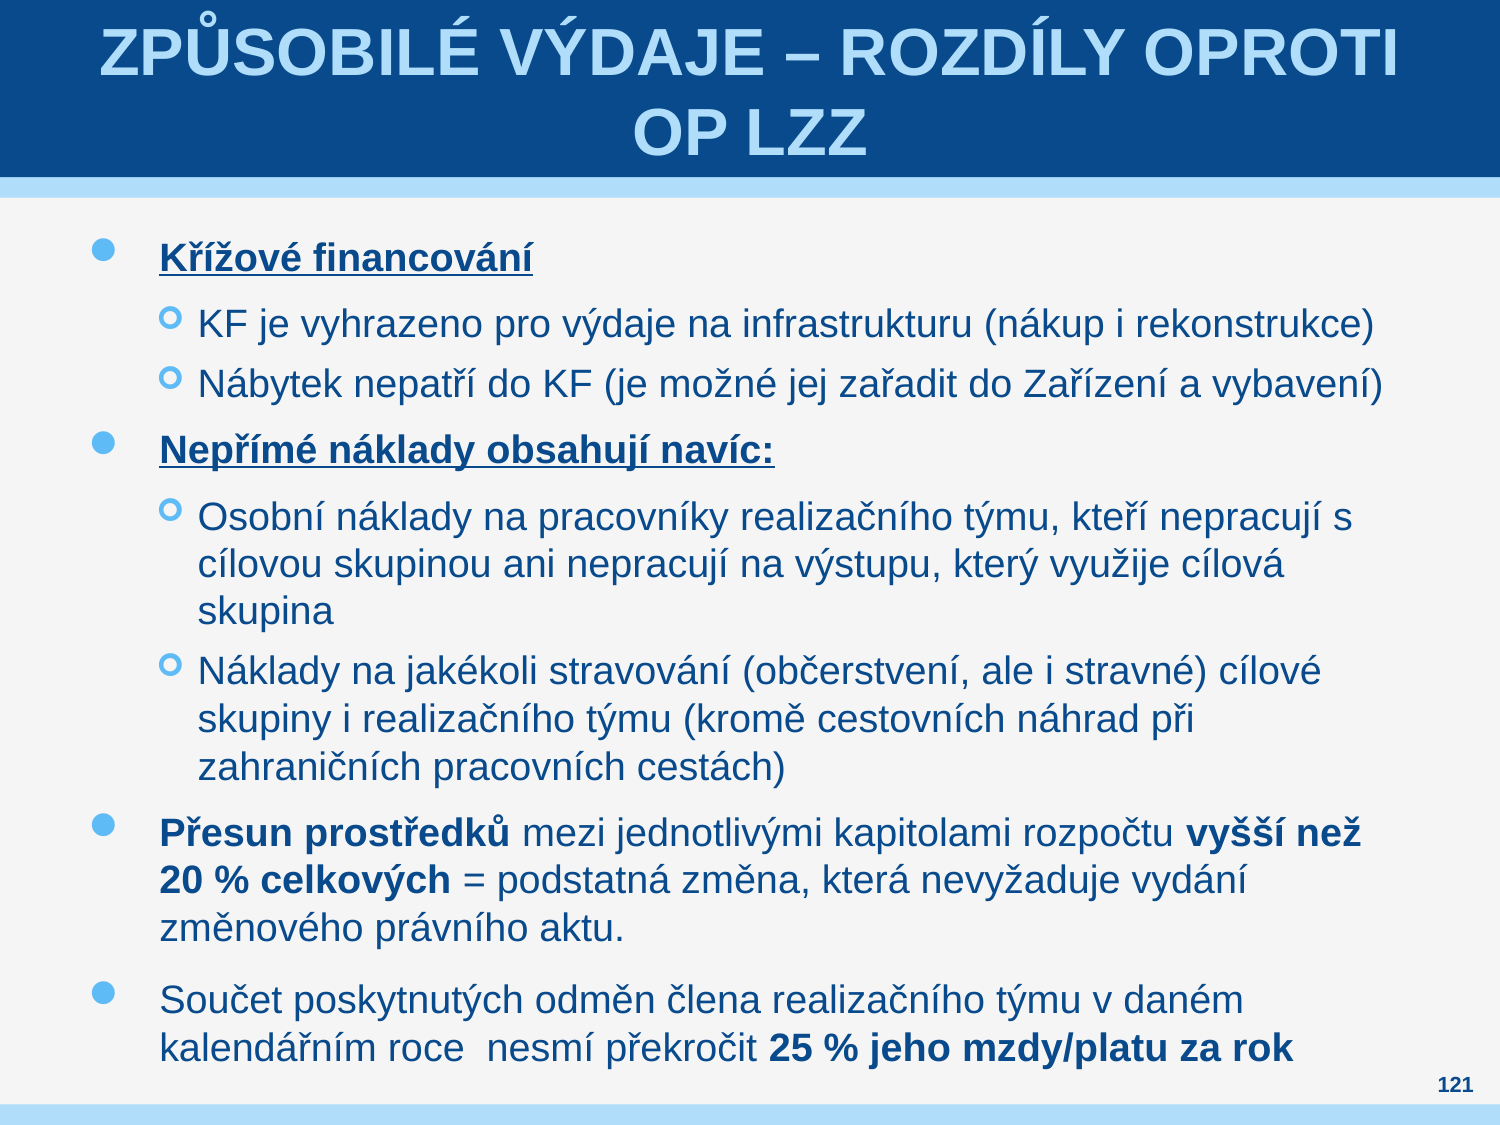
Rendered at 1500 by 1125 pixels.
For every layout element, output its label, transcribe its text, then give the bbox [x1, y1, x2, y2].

list Křížové financování KF je vyhrazeno pro výdaje na infrastrukturu (nákup i rekonstrukce) Nábytek nepatří do KF (je možné jej zařadit do Zařízení a vybavení) Nepřímé náklady obsahují navíc: Osobní náklady na pracovníky realizačního týmu, kteří nepracují s cílovou skupinou ani nepracují na výstupu, který využije cílová skupina Náklady na jakékoli stravování (občerstvení, ale i stravné) cílové skupiny i realizačního týmu (kromě cestovních náhrad při zahraničních pracovních cestách) Přesun prostředků mezi jednotlivými kapitolami rozpočtu vyšší než 20 % celkových = podstatná změna, která nevyžaduje vydání změnového právního aktu. Součet poskytnutých odměn člena realizačního týmu v daném kalendářním roce nesmí překročit 25 % jeho mzdy/platu za rok [88, 231, 1412, 1083]
slide_number 121 [1417, 1068, 1495, 1099]
title Způsobilé výdaje – rozdíly oproti op LZZ [59, 0, 1441, 178]
